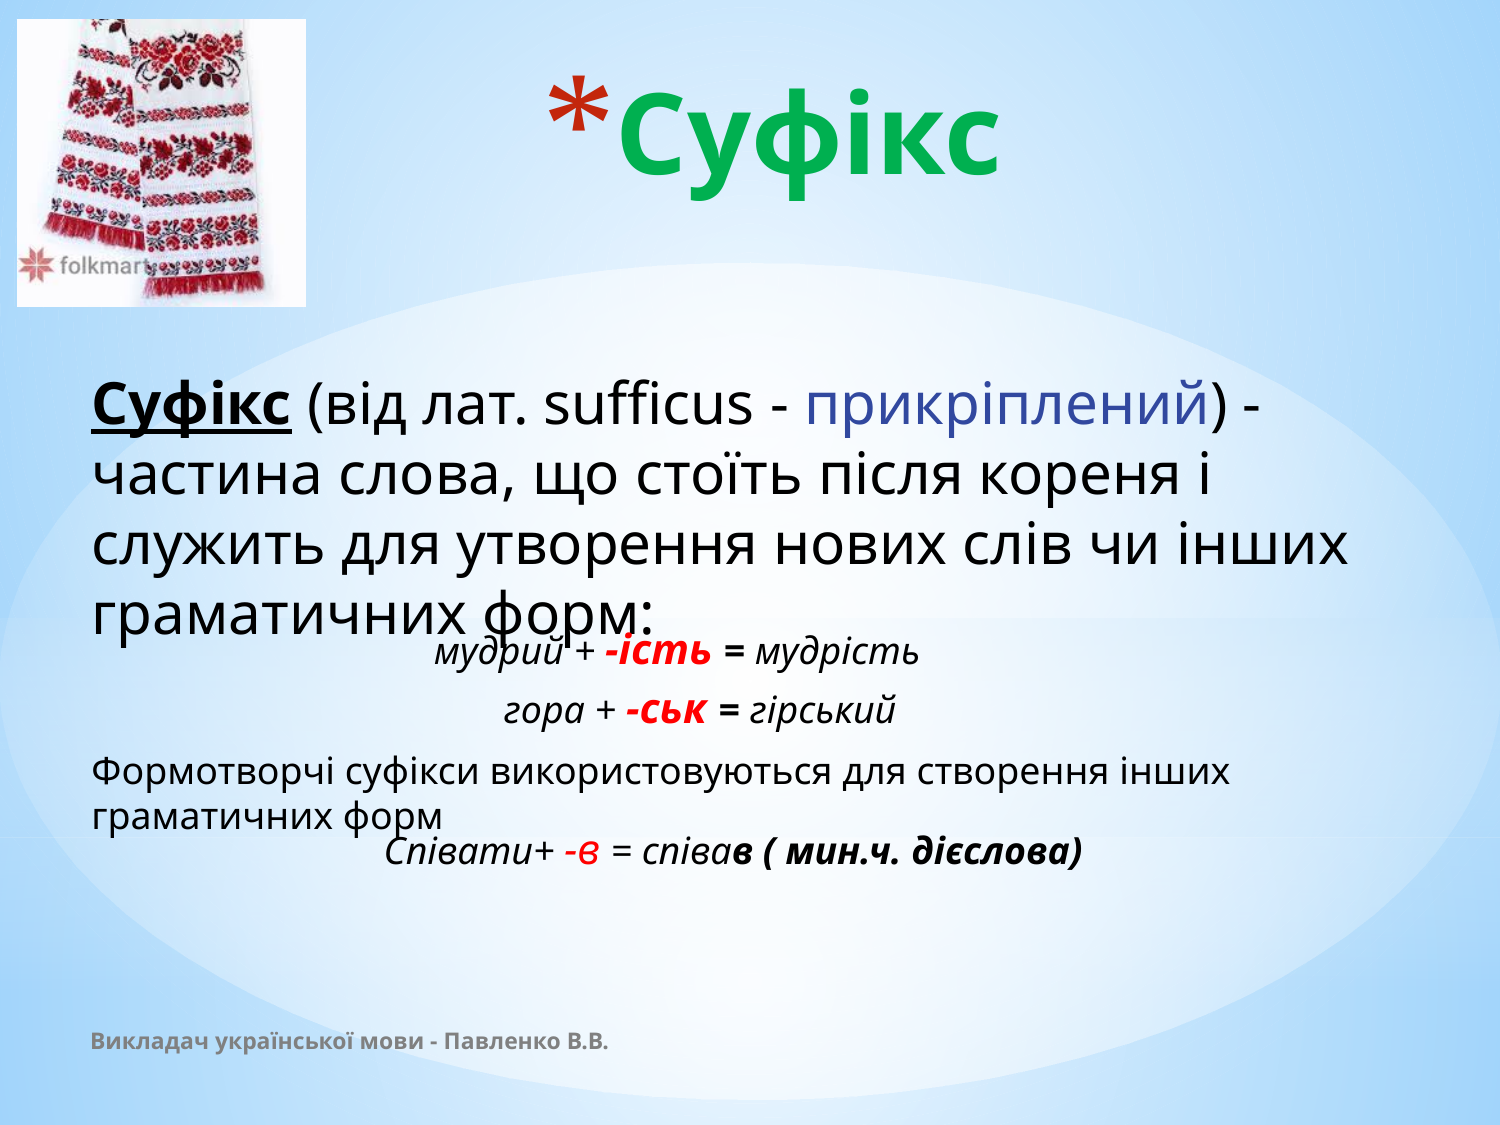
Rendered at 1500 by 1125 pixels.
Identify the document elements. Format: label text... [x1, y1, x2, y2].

text_box Формотворчі суфікси використовуються для створення інших граматичних форм [76, 739, 1436, 845]
footer Викладач української мови - Павленко В.В. [75, 1012, 625, 1073]
text_box Суфікс (від лат. sufficus - прикріплений) - частина слова, що стоїть після кореня і служить для утворення нових слів чи інших граматичних форм: [76, 359, 1436, 654]
text_box мудрий + -ість = мудрість [419, 615, 1105, 680]
text_box Співати+ -в = співав ( мин.ч. дієслова) [368, 815, 1098, 881]
picture [17, 18, 306, 308]
title Суфікс [312, 54, 1363, 220]
text_box гора + -ськ = гірський [489, 674, 912, 739]
